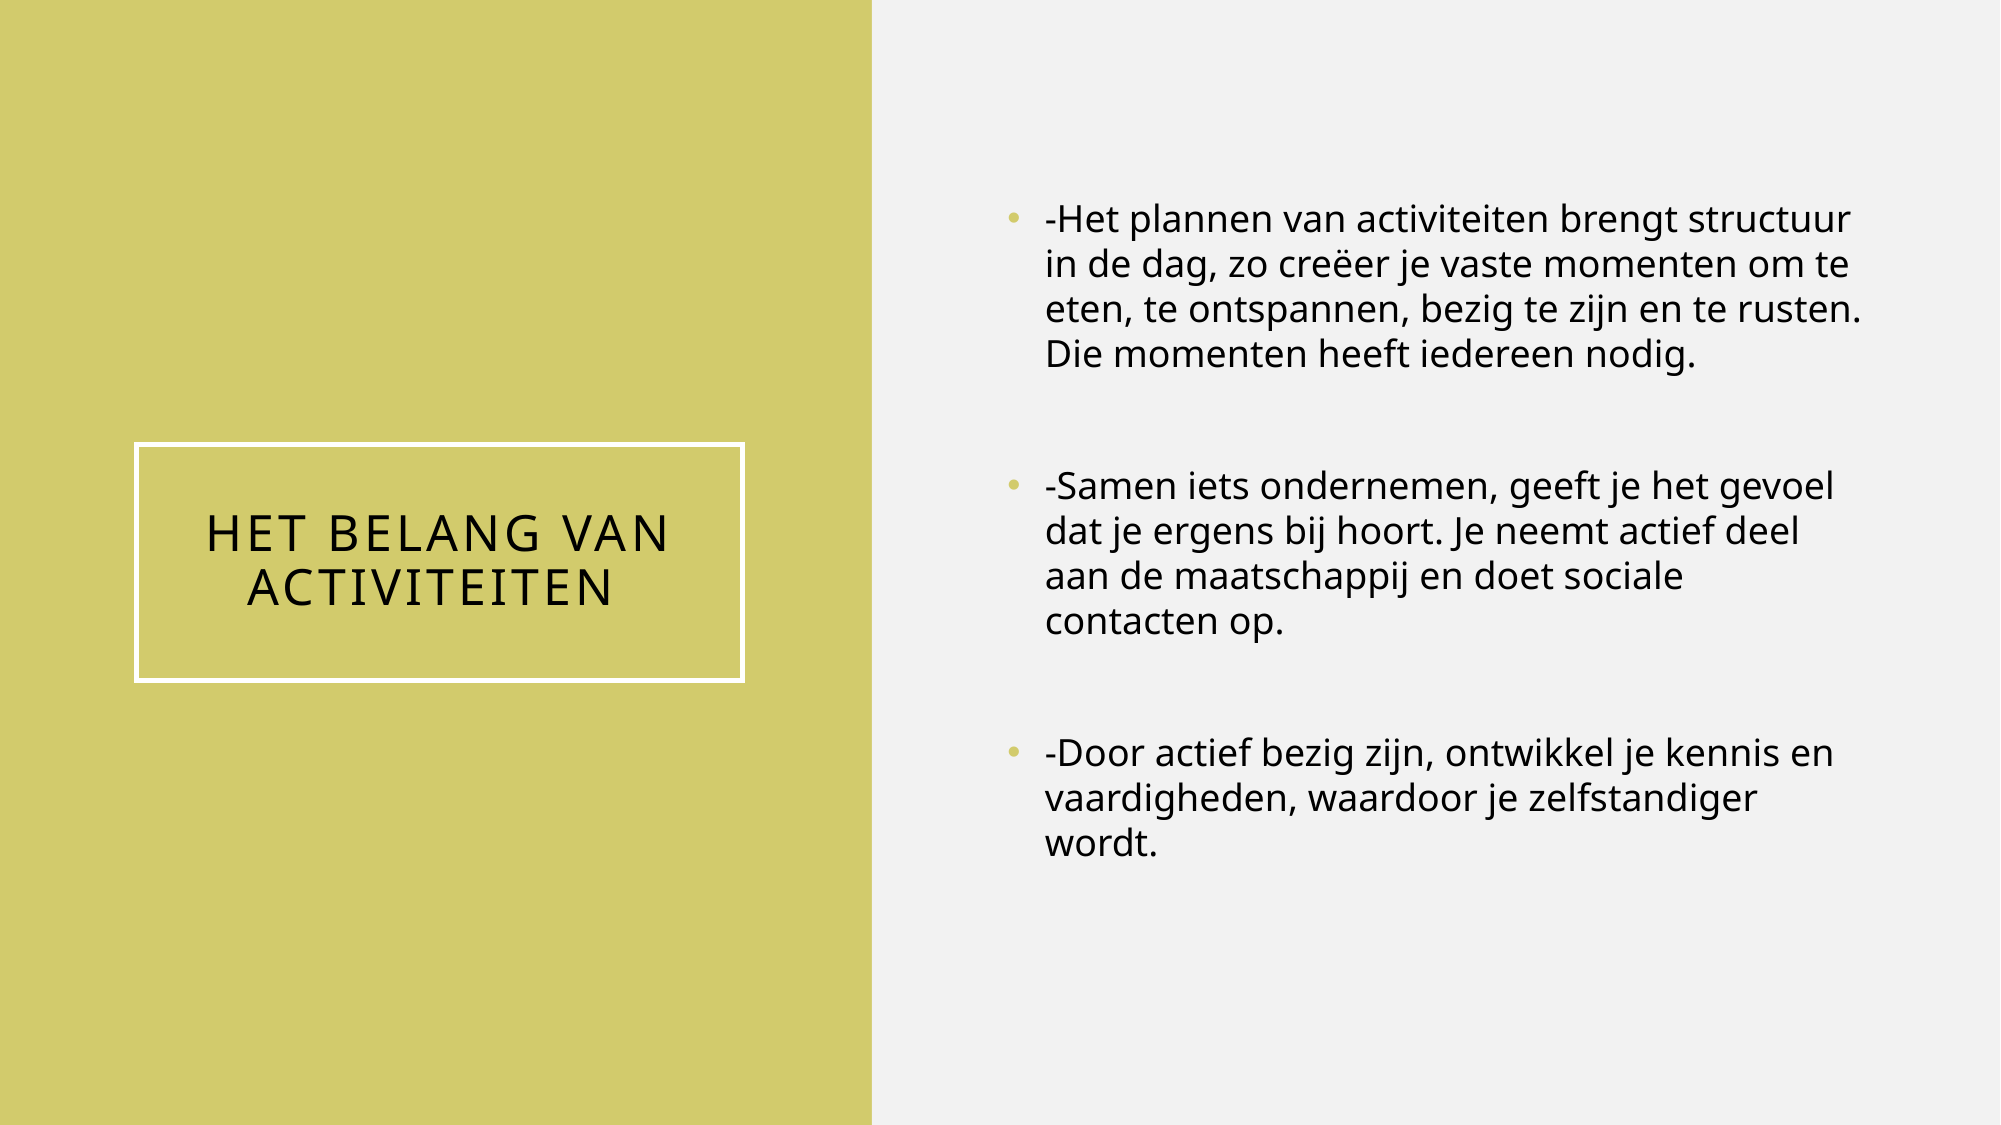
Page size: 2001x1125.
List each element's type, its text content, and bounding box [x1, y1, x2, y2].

list -Het plannen van activiteiten brengt structuur in de dag, zo creëer je vaste momenten om te eten, te ontspannen, bezig te zijn en te rusten. Die momenten heeft iedereen nodig. -Samen iets ondernemen, geeft je het gevoel dat je ergens bij hoort. Je neemt actief deel aan de maatschappij en doet sociale contacten op. -Door actief bezig zijn, ontwikkel je kennis en vaardigheden, waardoor je zelfstandiger wordt. [992, 131, 1880, 994]
text_box [871, 0, 2000, 1125]
title Het belang van activiteiten [134, 442, 745, 683]
